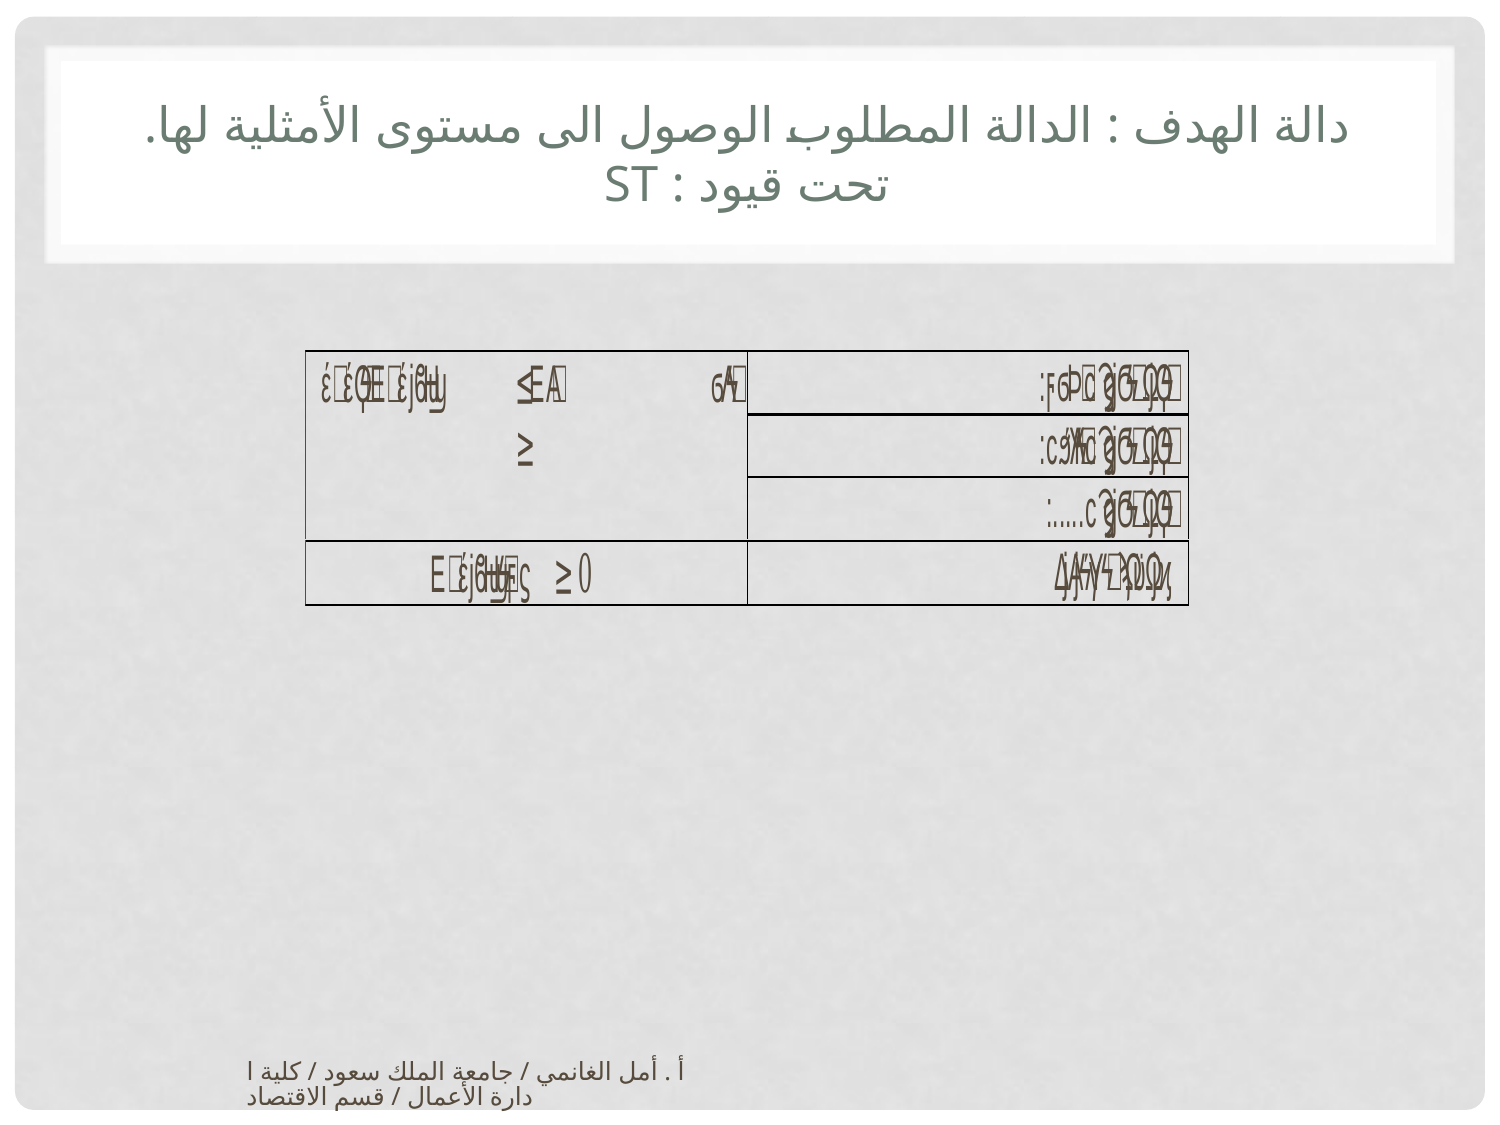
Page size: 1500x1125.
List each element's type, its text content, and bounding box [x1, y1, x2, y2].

footer أ . أمل الغانمي / جامعة الملك سعود / كلية ادارة الأعمال / قسم الاقتصاد [512, 1042, 988, 1103]
title دالة الهدف : الدالة المطلوب الوصول الى مستوى الأمثلية لها. تحت قيود : St [69, 66, 1425, 238]
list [305, 349, 1195, 729]
